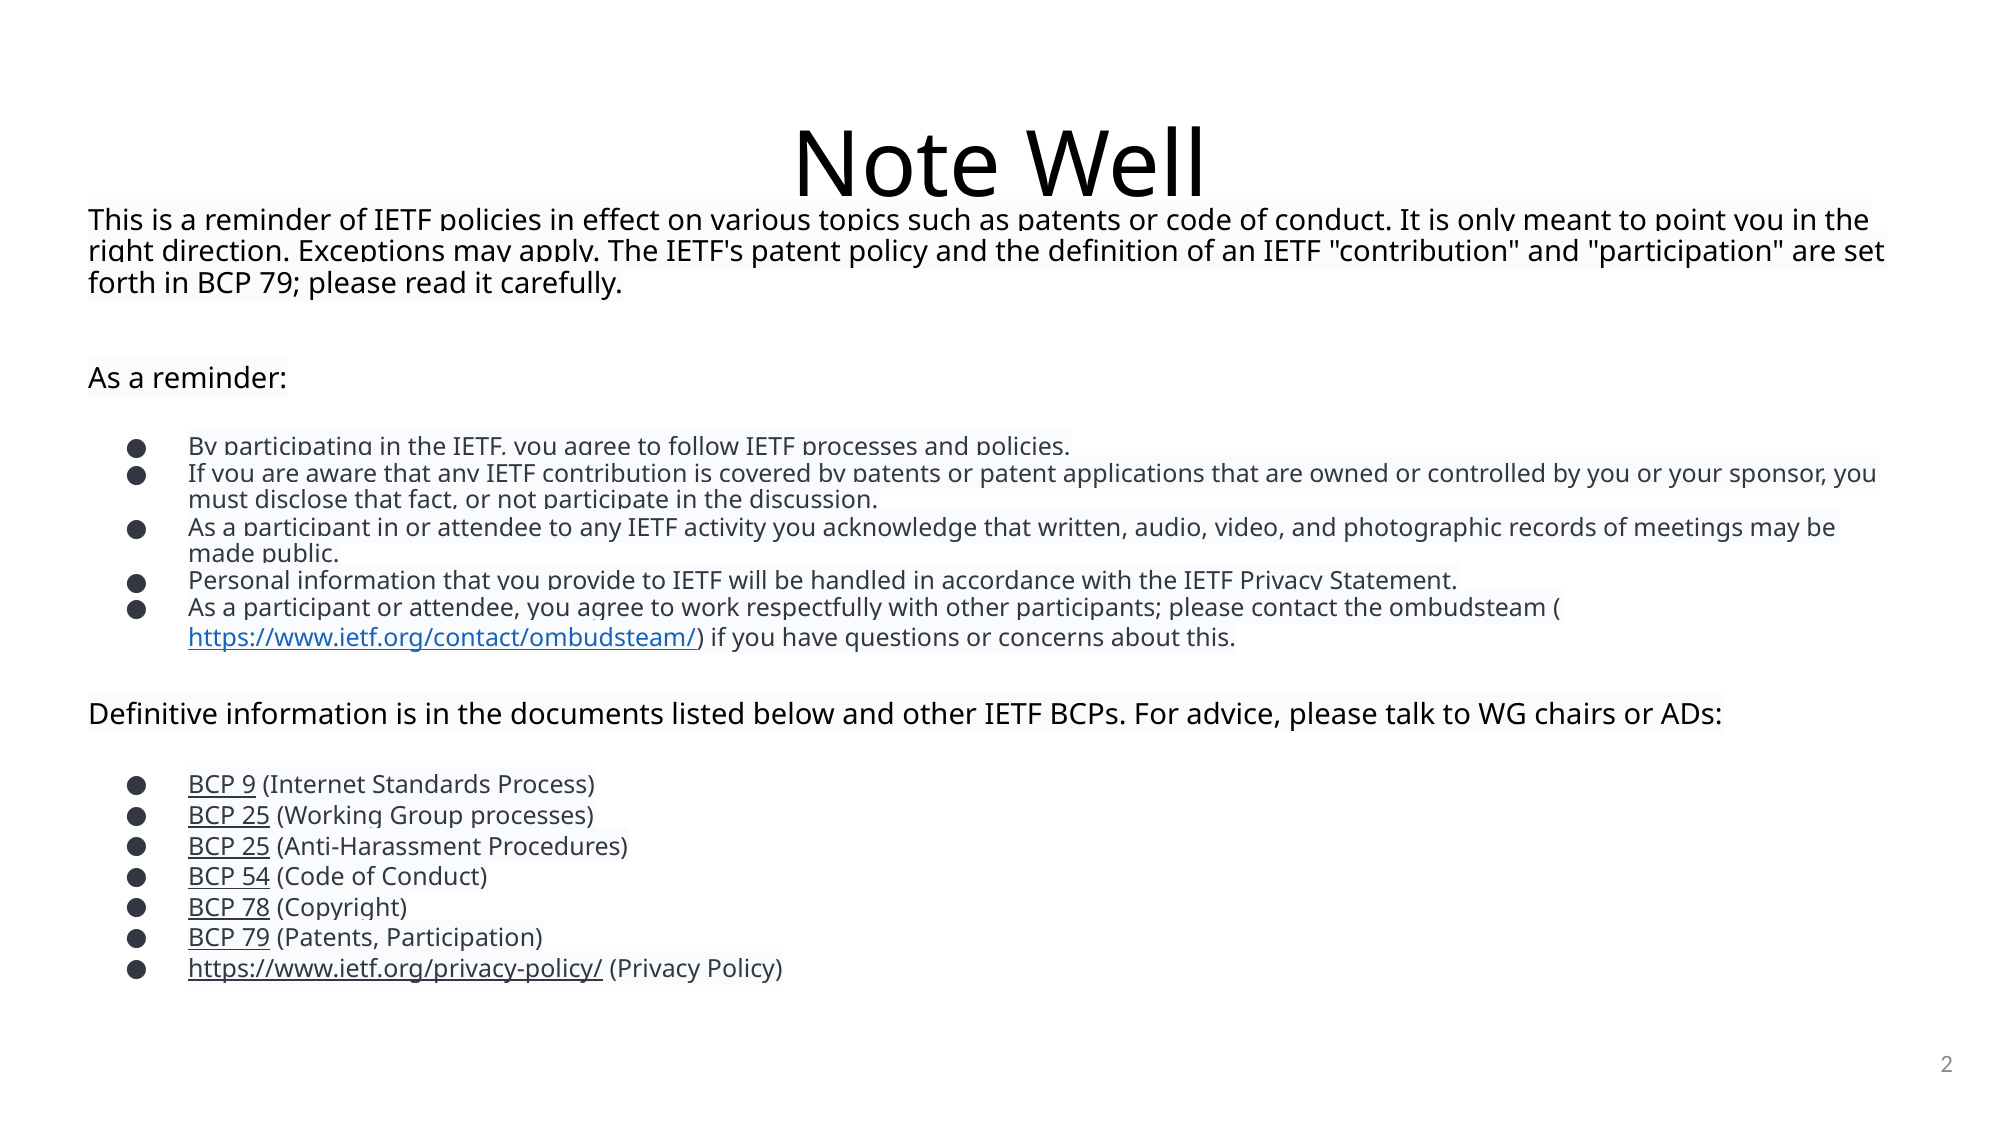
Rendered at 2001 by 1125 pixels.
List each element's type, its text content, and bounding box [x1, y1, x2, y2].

list This is a reminder of IETF policies in effect on various topics such as patents or code of conduct. It is only meant to point you in the right direction. Exceptions may apply. The IETF's patent policy and the definition of an IETF "contribution" and "participation" are set forth in BCP 79; please read it carefully. As a reminder: By participating in the IETF, you agree to follow IETF processes and policies. If you are aware that any IETF contribution is covered by patents or patent applications that are owned or controlled by you or your sponsor, you must disclose that fact, or not participate in the discussion. As a participant in or attendee to any IETF activity you acknowledge that written, audio, video, and photographic records of meetings may be made public. Personal information that you provide to IETF will be handled in accordance with the IETF Privacy Statement. As a participant or attendee, you agree to work respectfully with other participants; please contact the ombudsteam (https://www.ietf.org/contact/ombudsteam/) if you have questions or concerns about this. Definitive information is in the documents listed below and other IETF BCPs. For advice, please talk to WG chairs or ADs: BCP 9 (Internet Standards Process) BCP 25 (Working Group processes) BCP 25 (Anti-Harassment Procedures) BCP 54 (Code of Conduct) BCP 78 (Copyright) BCP 79 (Patents, Participation) https://www.ietf.org/privacy-policy/ (Privacy Policy) [68, 185, 1932, 933]
slide_number 2 [1853, 1019, 1974, 1106]
title Note Well [68, 97, 1932, 185]
